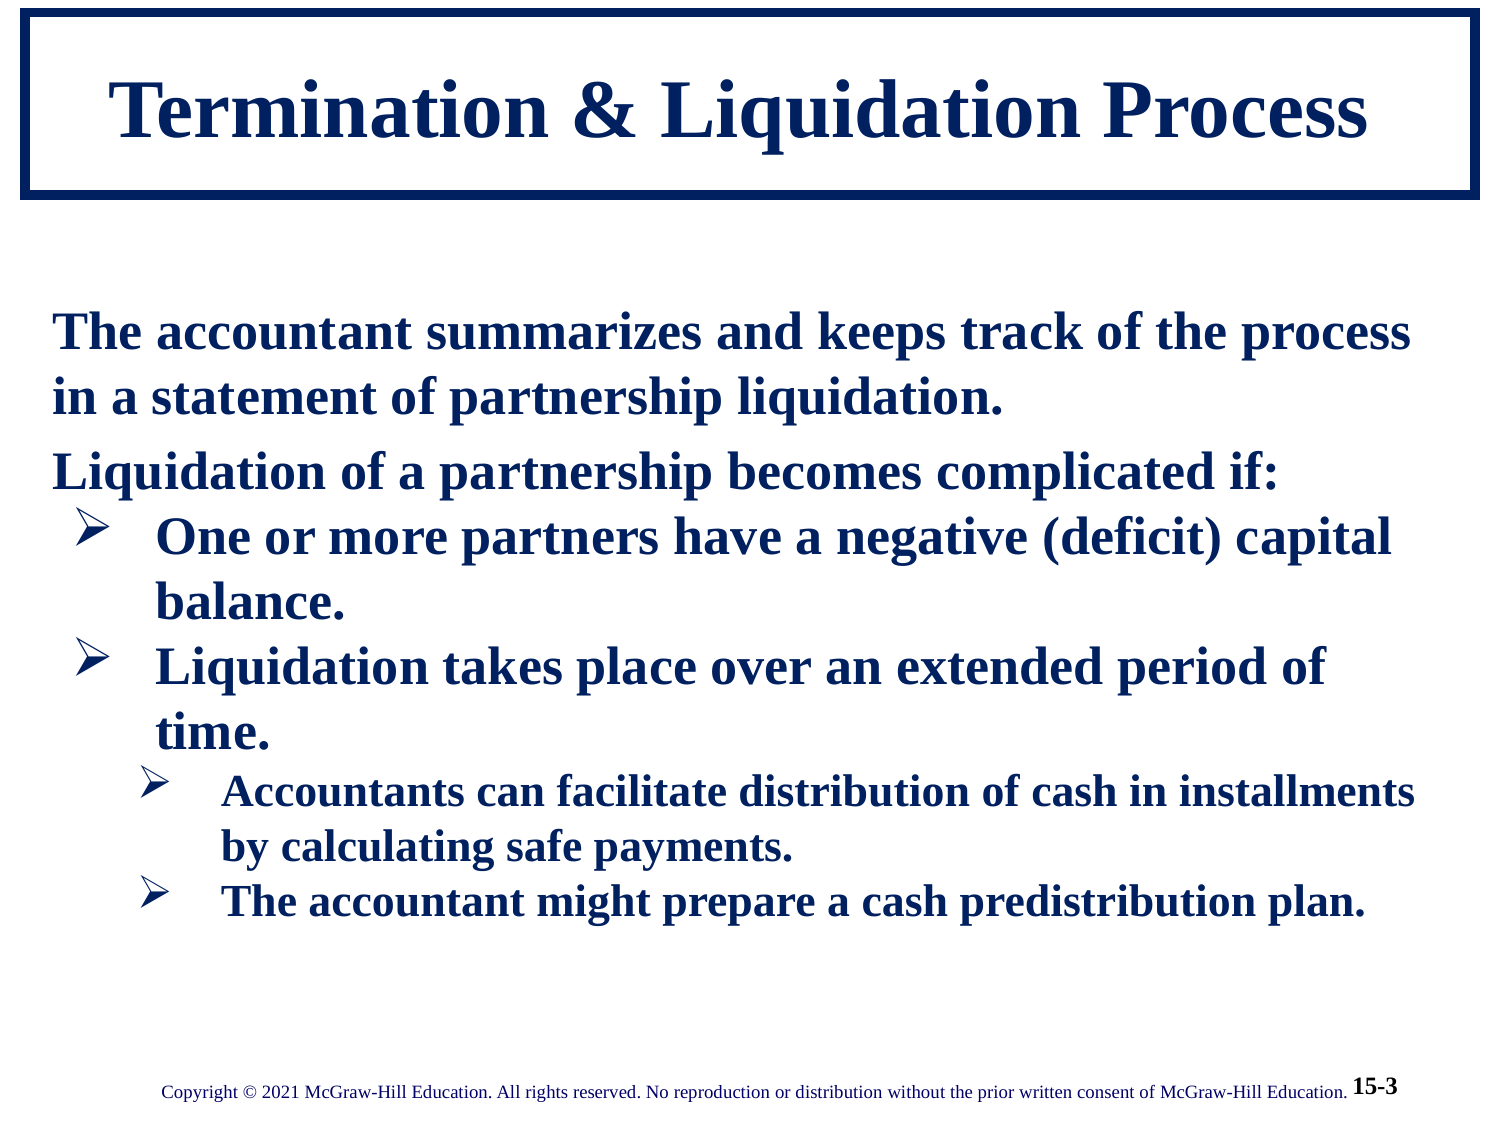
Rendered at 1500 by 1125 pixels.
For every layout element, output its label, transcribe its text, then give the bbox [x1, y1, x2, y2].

list The accountant summarizes and keeps track of the process in a statement of partnership liquidation. Liquidation of a partnership becomes complicated if: One or more partners have a negative (deficit) capital balance. Liquidation takes place over an extended period of time. Accountants can facilitate distribution of cash in installments by calculating safe payments. The accountant might prepare a cash predistribution plan. [37, 287, 1438, 1001]
text_box Copyright © 2021 McGraw-Hill Education. All rights reserved. No reproduction or distribution without the prior written consent of McGraw-Hill Education. [81, 1072, 1429, 1110]
title Termination & Liquidation Process [20, 8, 1480, 200]
